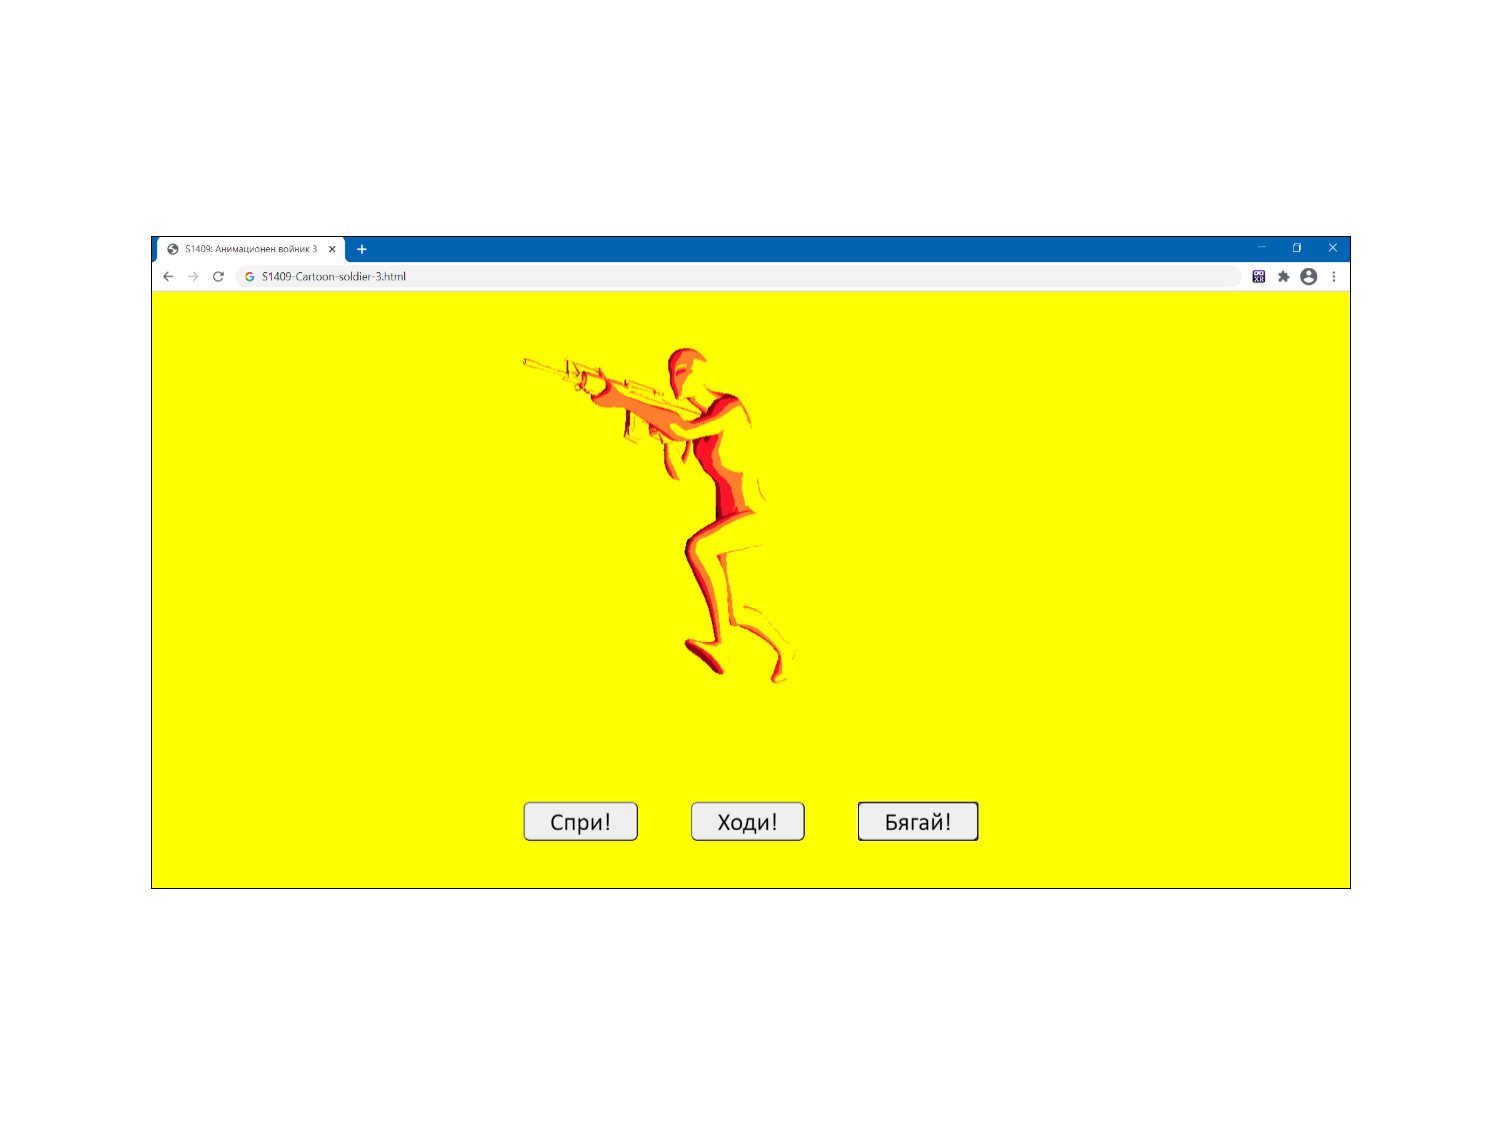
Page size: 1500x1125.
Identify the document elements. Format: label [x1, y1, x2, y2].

picture [150, 236, 1352, 889]
